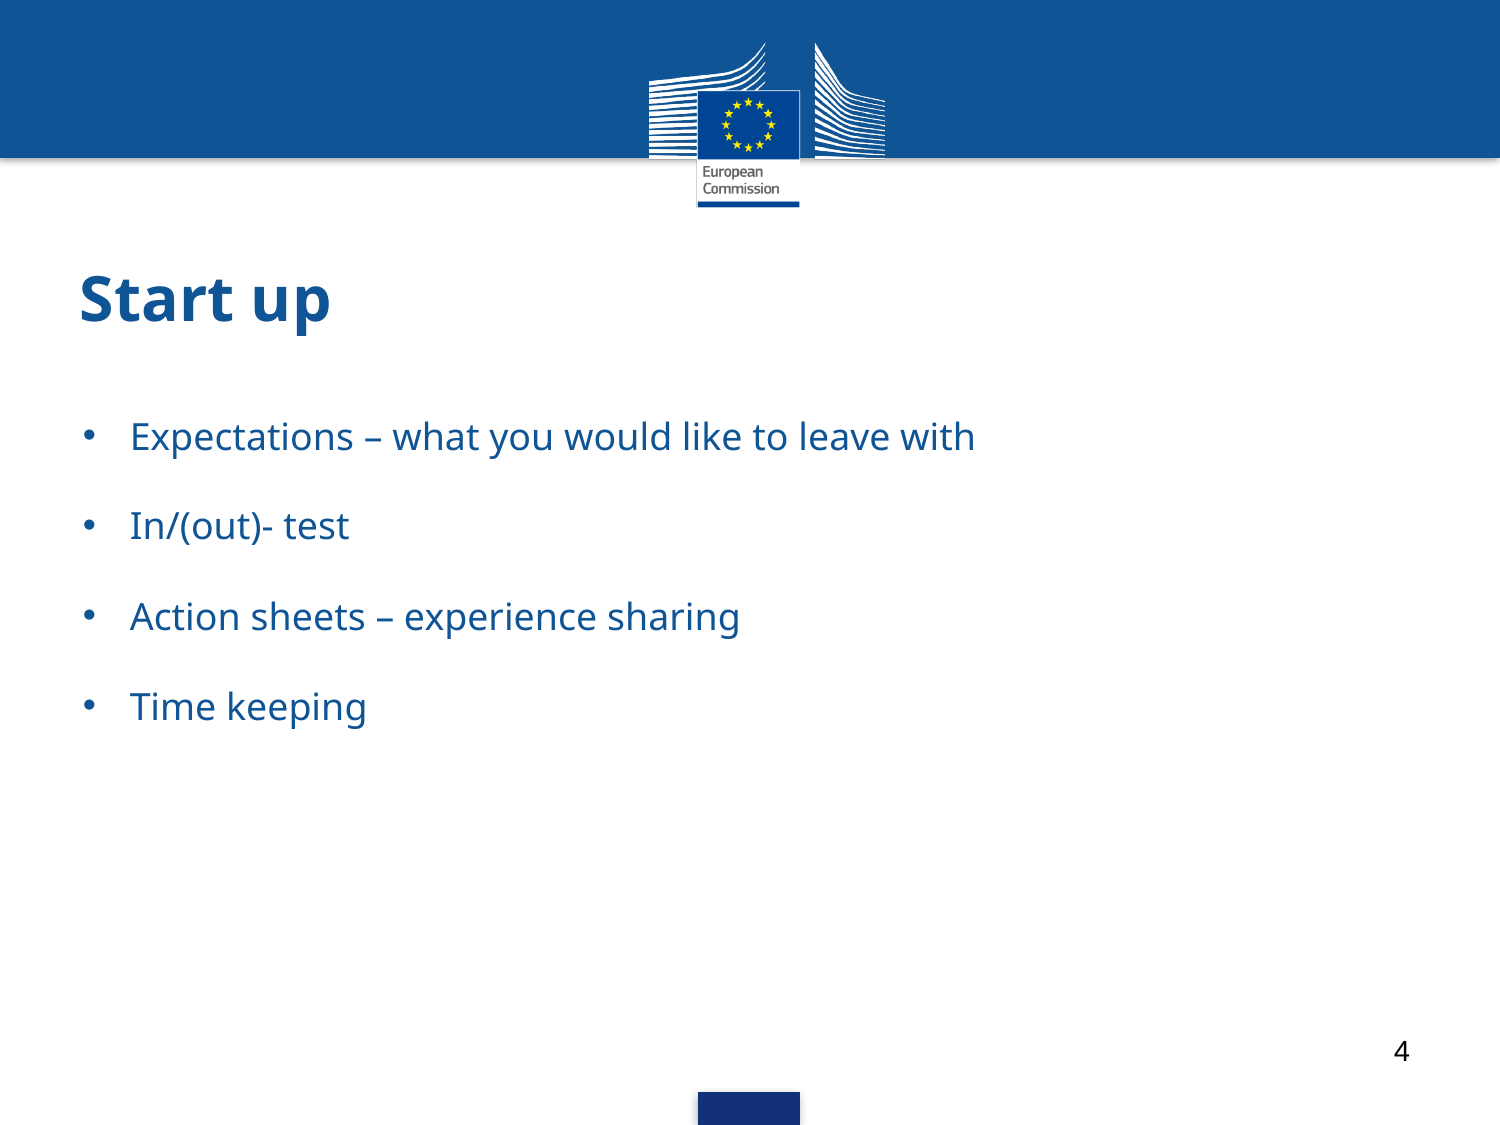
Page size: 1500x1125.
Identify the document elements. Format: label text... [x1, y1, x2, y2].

slide_number 4 [1074, 1024, 1426, 1103]
title Start up [64, 219, 1416, 374]
picture [649, 42, 885, 208]
text_box Expectations – what you would like to leave with In/(out)- test Action sheets – experience sharing Time keeping [68, 405, 1391, 825]
